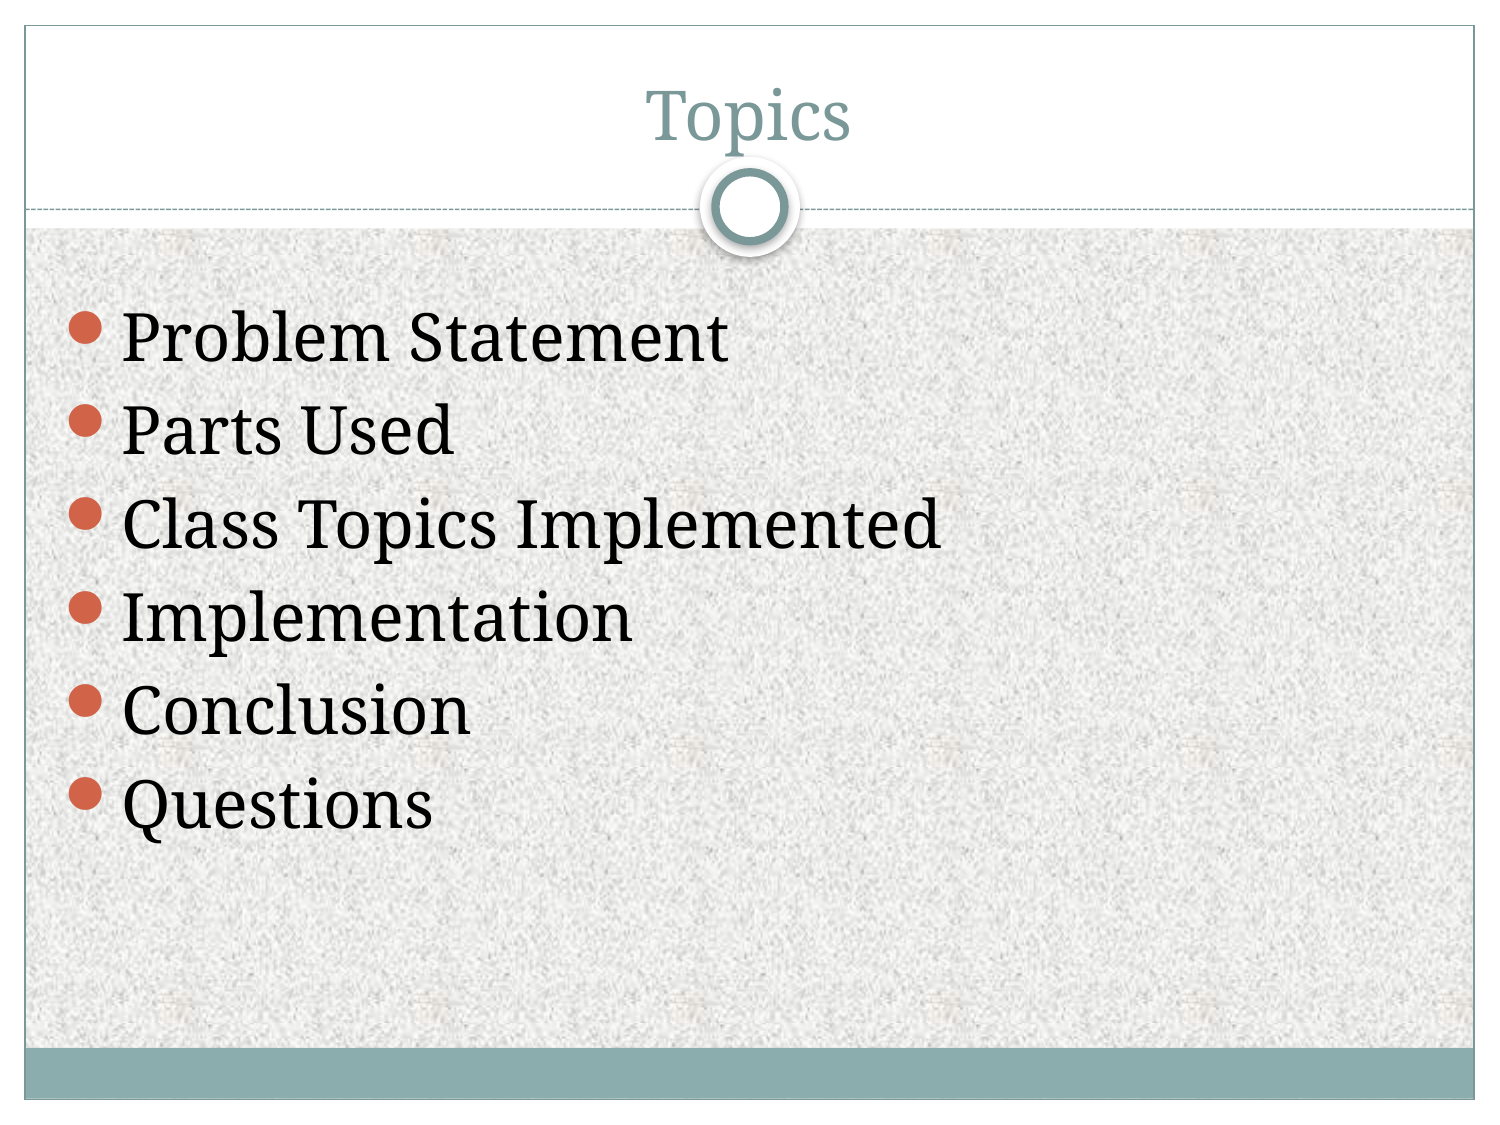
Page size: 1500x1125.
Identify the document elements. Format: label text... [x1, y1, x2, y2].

list Problem Statement Parts Used Class Topics Implemented Implementation Conclusion Questions [49, 287, 1445, 1001]
picture [26, 229, 1473, 1047]
title Topics [49, 37, 1450, 162]
